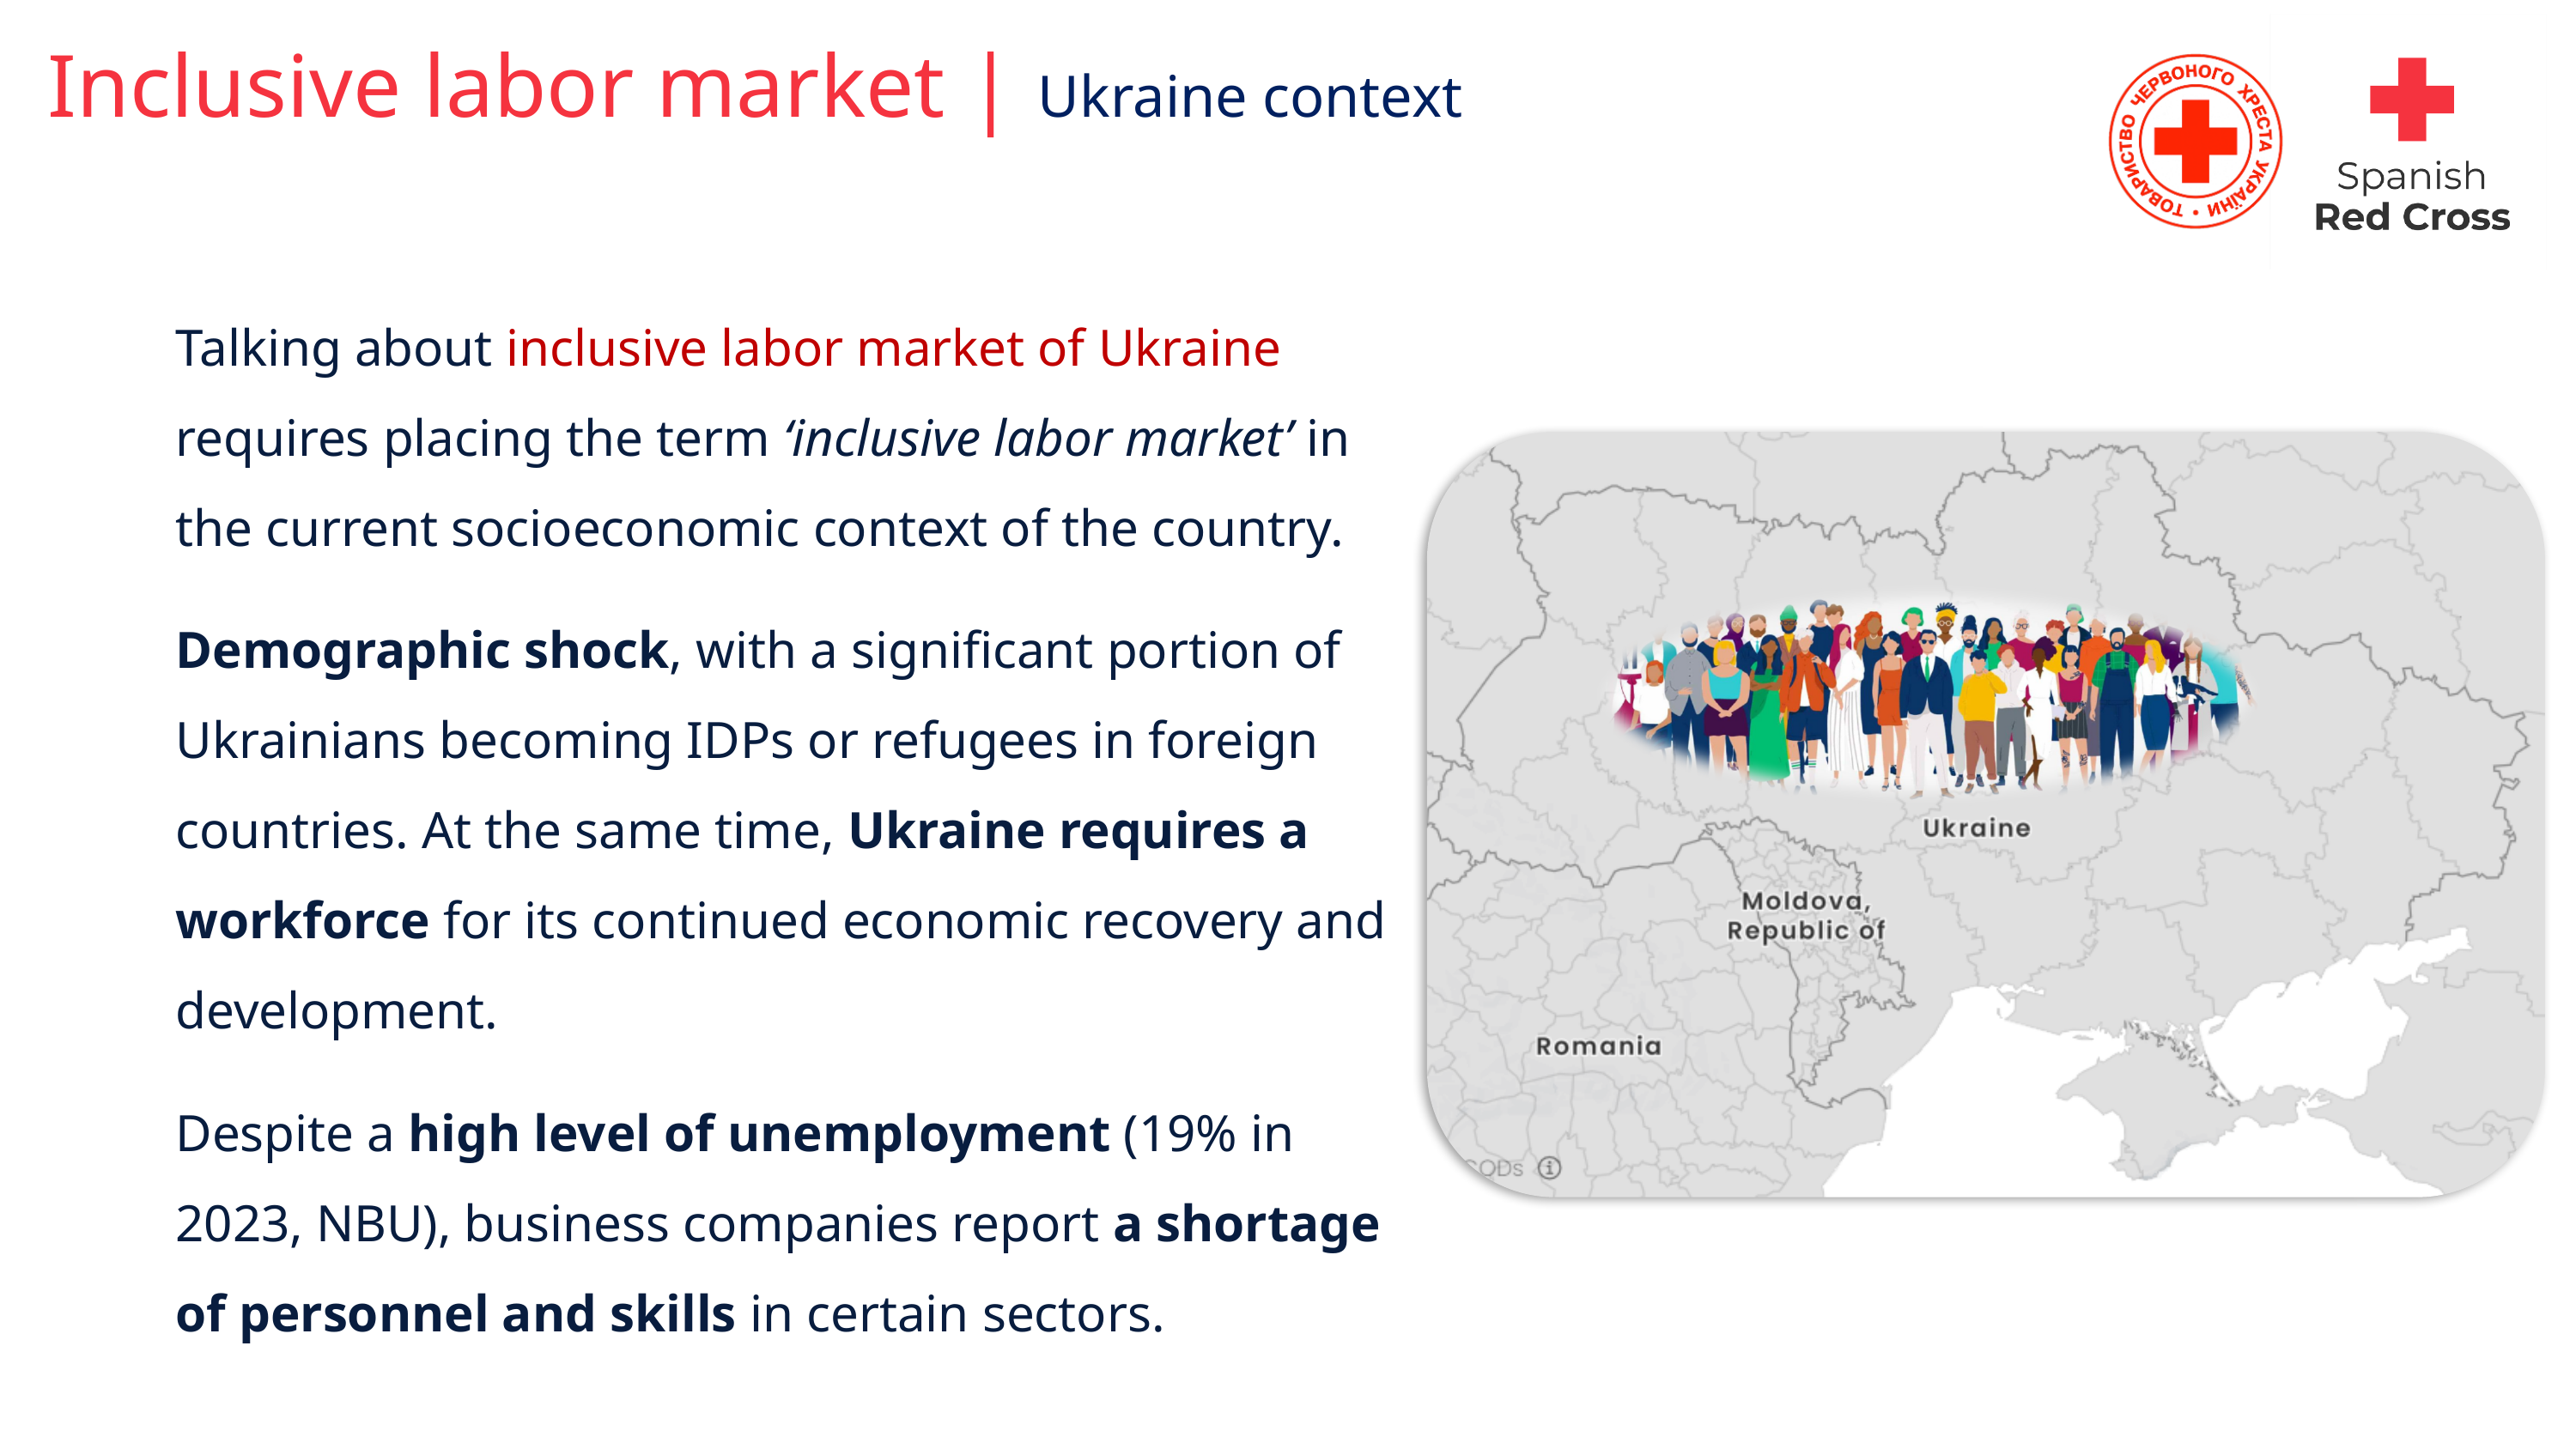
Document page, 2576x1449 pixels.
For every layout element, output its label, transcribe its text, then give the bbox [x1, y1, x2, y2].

text_box Inclusive labor market | Ukraine context [41, 24, 1893, 141]
text_box Talking about inclusive labor market of Ukraine requires placing the term ‘inclusive labor market’ in the current socioeconomic context of the country. Demographic shock, with a significant portion of Ukrainians becoming IDPs or refugees in foreign countries. At the same time, Ukraine requires a workforce for its continued economic recovery and development. Despite a high level of unemployment (19% in 2023, NBU), business companies report a shortage of personnel and skills in certain sectors. [169, 279, 1419, 1348]
picture [2100, 3, 2547, 281]
picture [1426, 431, 2546, 1197]
